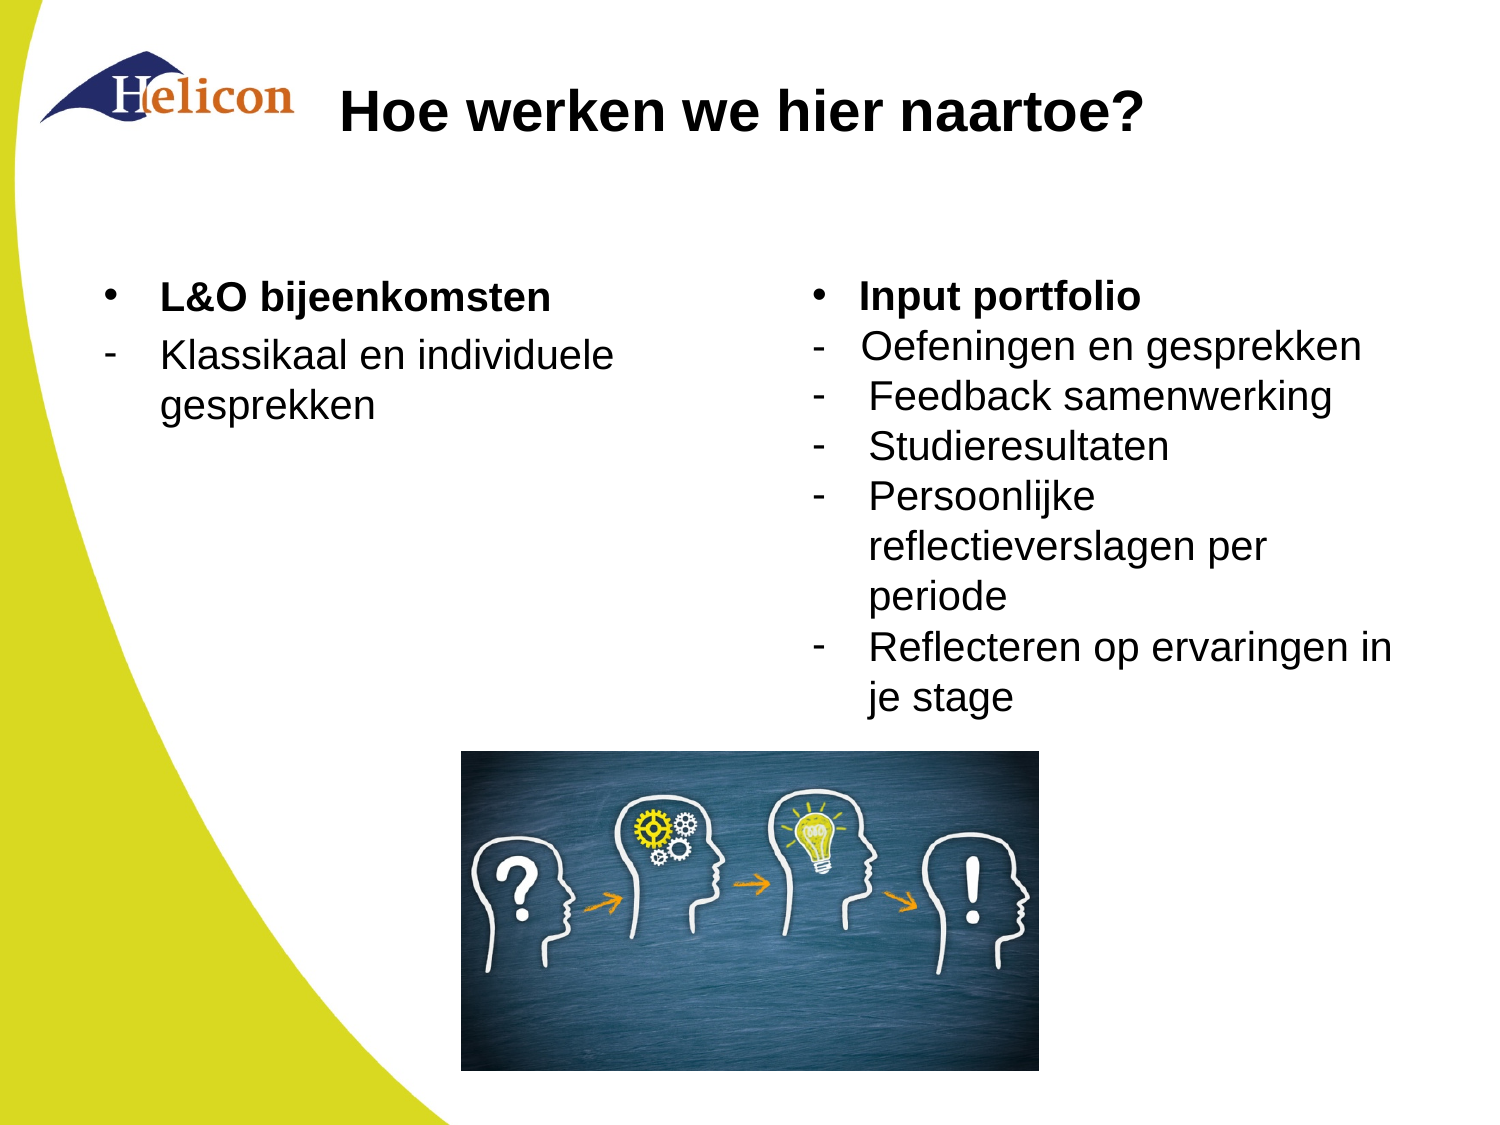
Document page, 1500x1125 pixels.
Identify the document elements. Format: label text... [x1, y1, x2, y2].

text_box Input portfolio - Oefeningen en gesprekken Feedback samenwerking Studieresultaten Persoonlijke reflectieverslagen per periode Reflecteren op ervaringen in je stage [797, 261, 1415, 777]
picture [0, 0, 1500, 1125]
list L&O bijeenkomsten Klassikaal en individuele gesprekken [88, 261, 632, 1071]
title Hoe werken we hier naartoe? [324, 54, 1415, 161]
